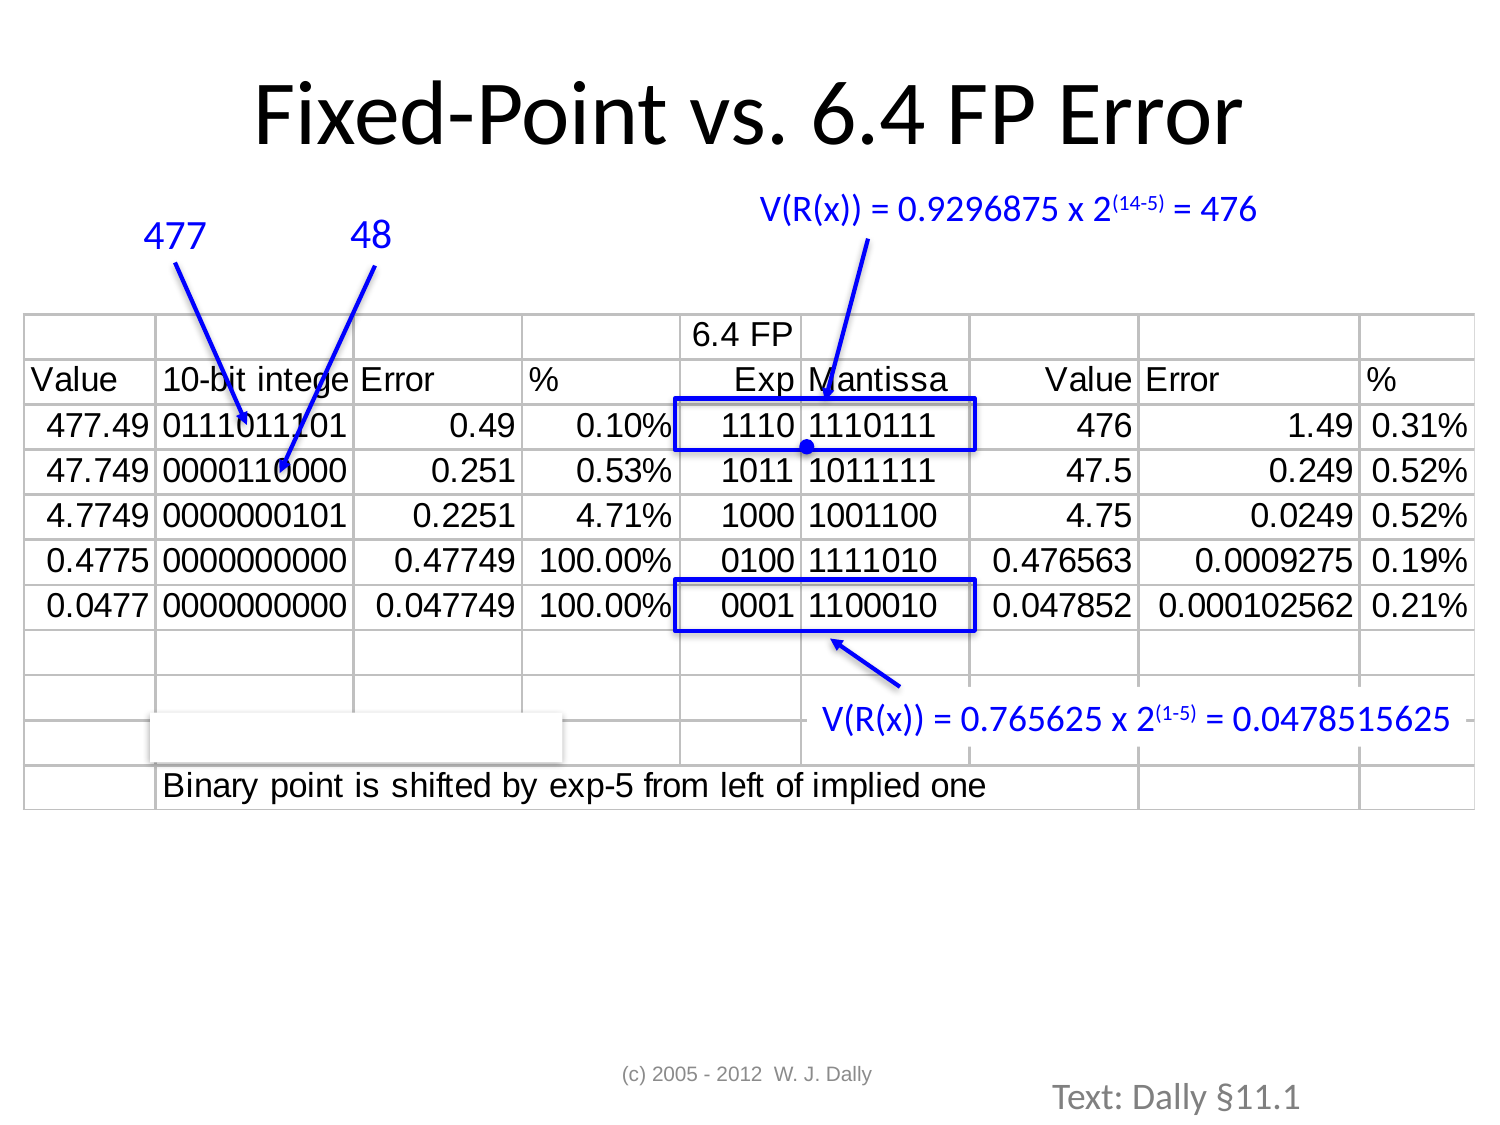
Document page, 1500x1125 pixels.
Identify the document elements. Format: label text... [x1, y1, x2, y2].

text_box V(R(x)) = 0.9296875 x 2(14-5) = 476 [744, 176, 1273, 237]
text_box 48 [335, 199, 408, 265]
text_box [174, 262, 248, 426]
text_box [824, 238, 869, 402]
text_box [279, 265, 376, 474]
text_box 477 [128, 200, 222, 265]
footer (c) 2005 - 2012 W. J. Dally [512, 1042, 988, 1103]
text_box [829, 638, 901, 688]
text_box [22, 312, 1478, 813]
text_box Fixed-Point vs. 6.4 FP Error [74, 45, 1425, 233]
text_box Text: Dally §11.1 [1037, 1064, 1350, 1125]
